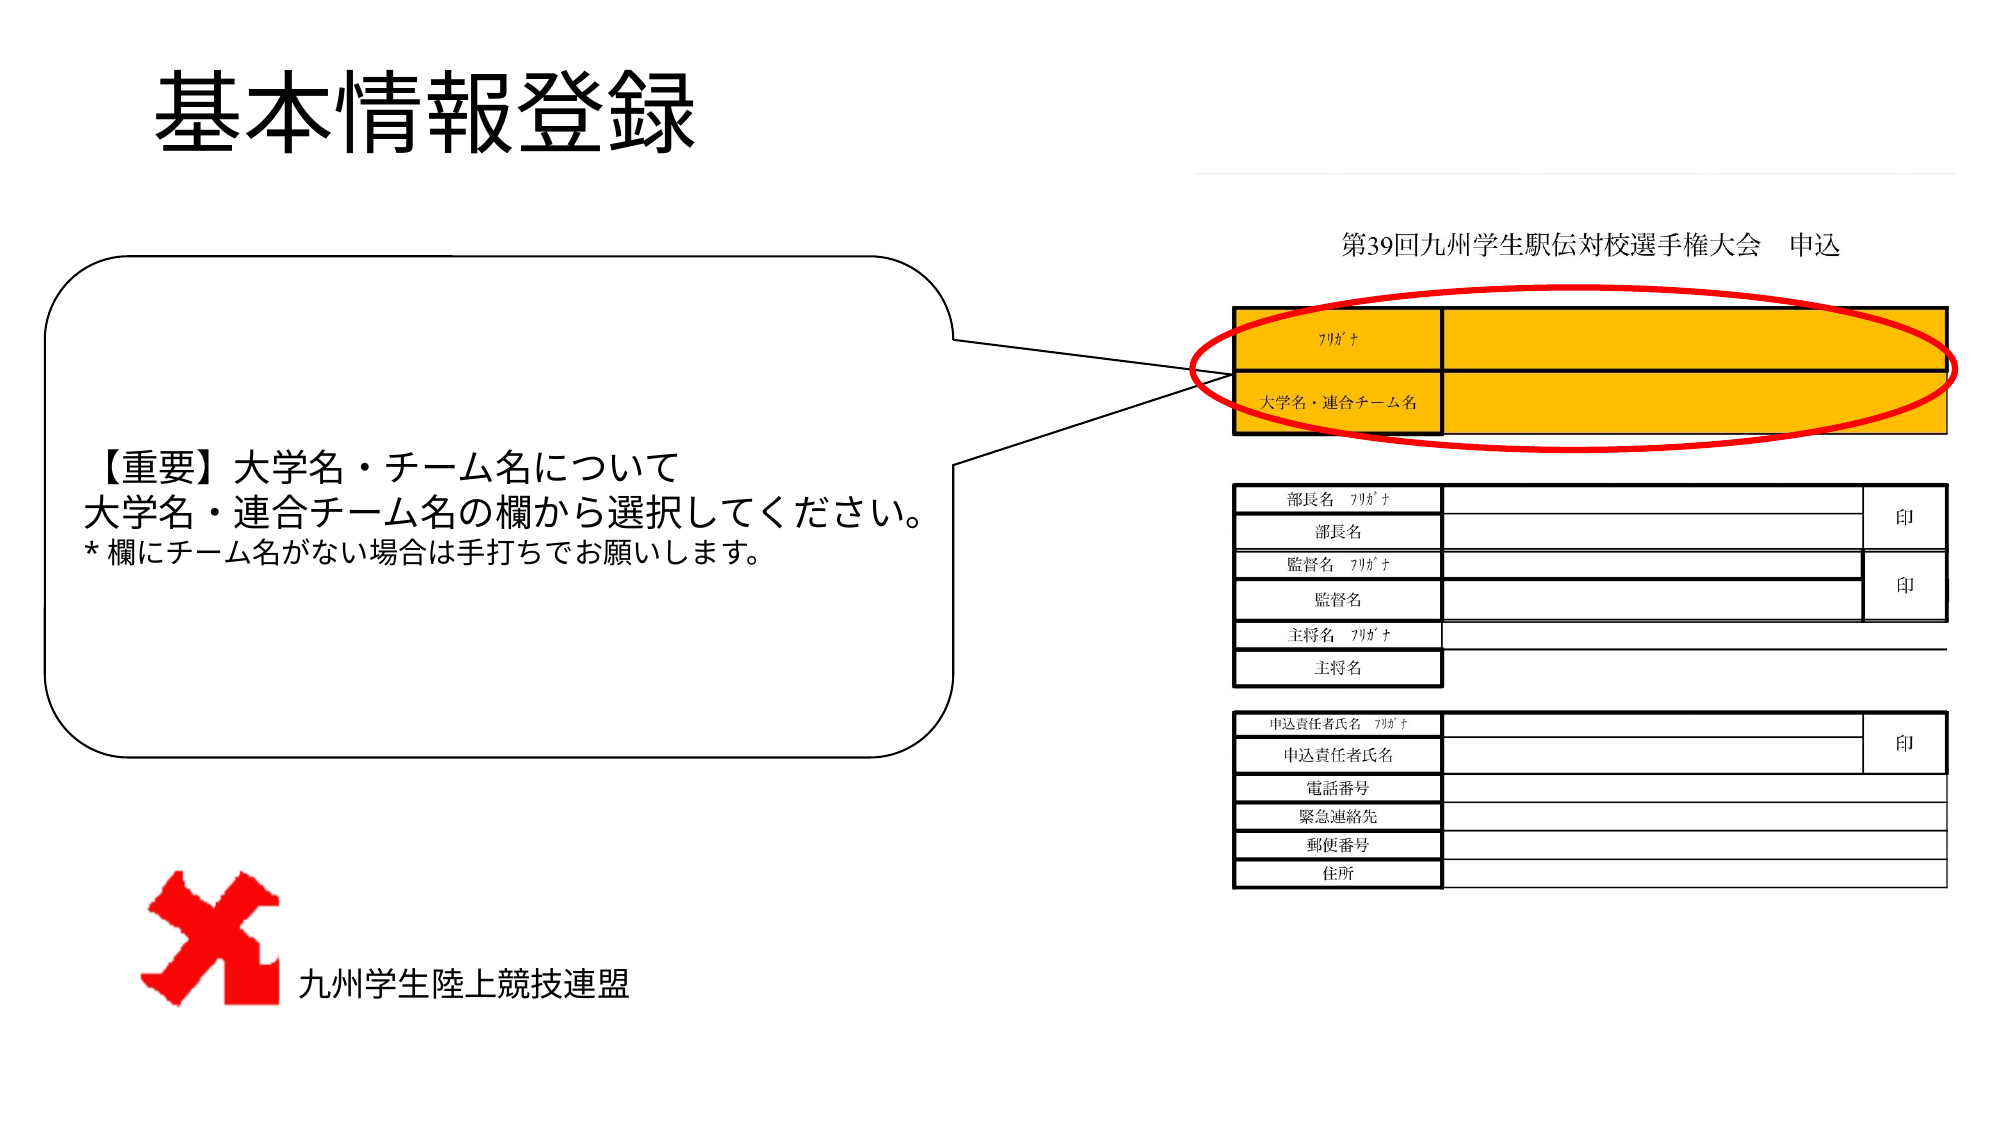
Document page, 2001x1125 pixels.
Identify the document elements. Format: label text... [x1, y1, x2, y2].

picture [1192, 173, 1956, 923]
title 基本情報登録 [137, 59, 1863, 174]
text_box 【重要】大学名・チーム名について 大学名・連合チーム名の欄から選択してください。 *欄にチーム名がない場合は手打ちでお願いします。 [43, 255, 1192, 759]
picture [137, 863, 284, 1014]
